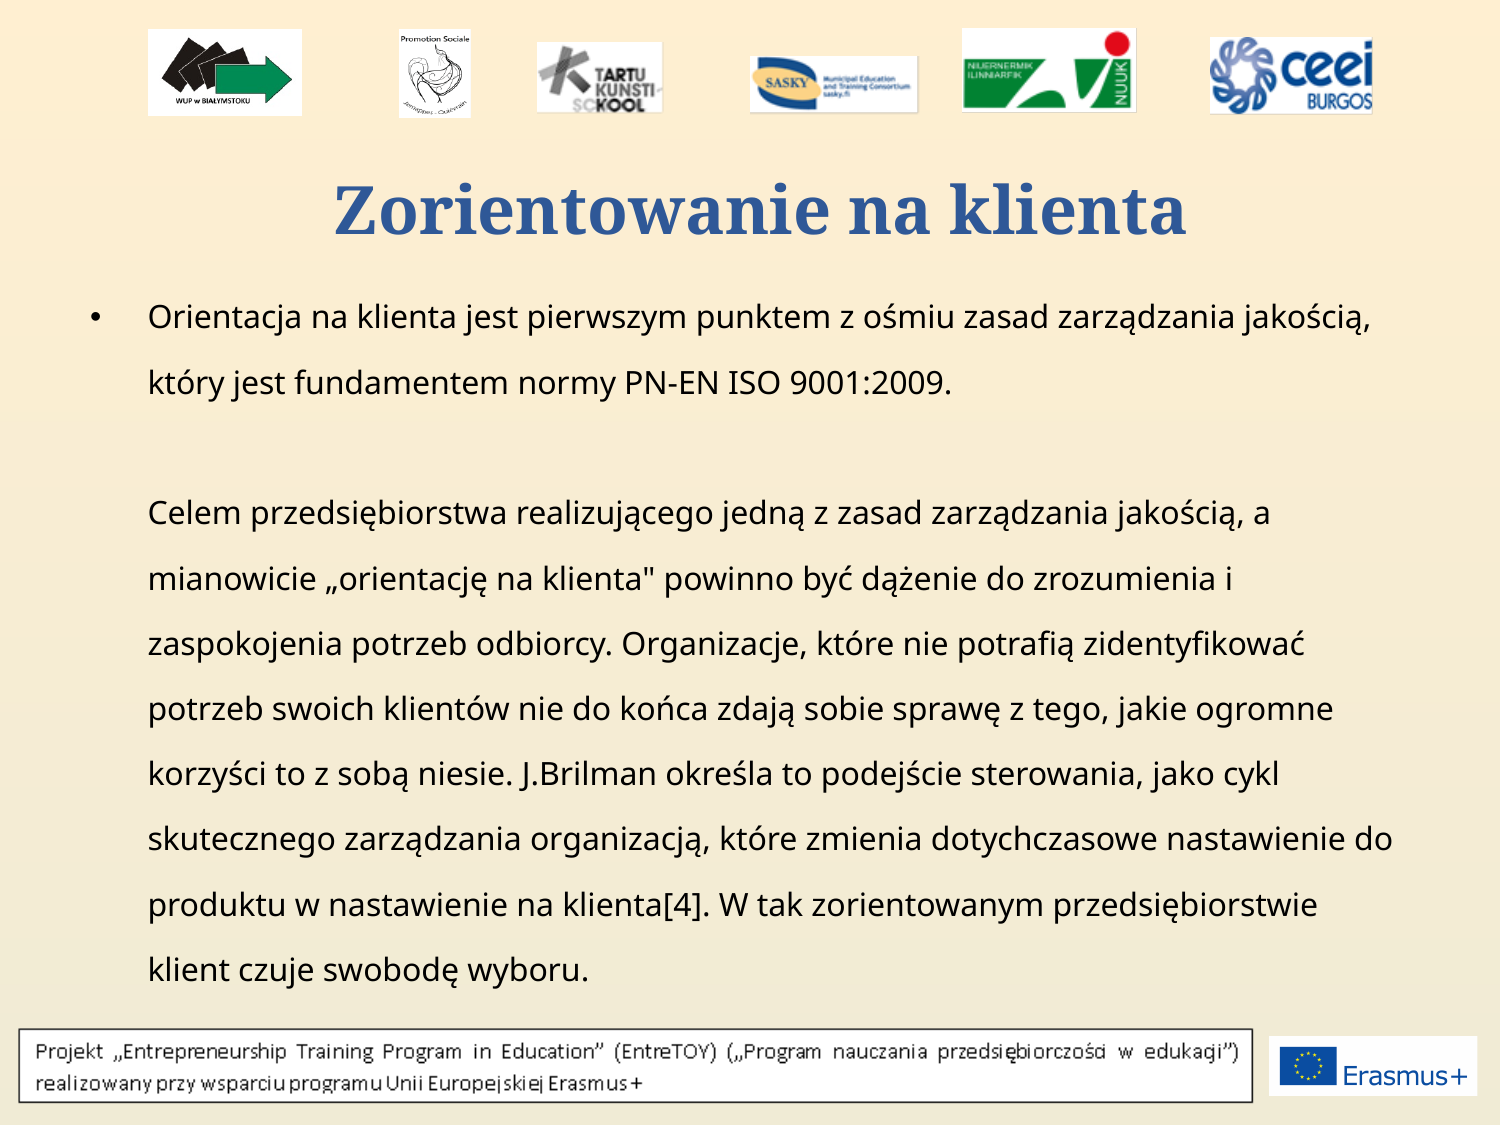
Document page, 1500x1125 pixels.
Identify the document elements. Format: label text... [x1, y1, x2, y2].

picture [17, 1027, 1255, 1105]
list Orientacja na klienta jest pierwszym punktem z ośmiu zasad zarządzania jakością, który jest fundamentem normy PN-EN ISO 9001:2009. Celem przedsiębiorstwa realizującego jedną z zasad zarządzania jakością, a mianowicie „orientację na klienta" powinno być dążenie do zrozumienia i zaspokojenia potrzeb odbiorcy. Organizacje, które nie potrafią zidentyfikować potrzeb swoich klientów nie do końca zdają sobie sprawę z tego, jakie ogromne korzyści to z sobą niesie. J.Brilman określa to podejście sterowania, jako cykl skutecznego zarządzania organizacją, które zmienia dotychczasowe nastawienie do produktu w nastawienie na klienta[4]. W tak zorientowanym przedsiębiorstwie klient czuje swobodę wyboru. [75, 262, 1425, 1005]
title Zorientowanie na klienta [100, 137, 1424, 256]
picture [750, 56, 921, 116]
picture [962, 28, 1140, 116]
picture [537, 42, 668, 118]
picture [399, 29, 471, 118]
picture [1210, 37, 1374, 116]
picture [148, 29, 302, 116]
